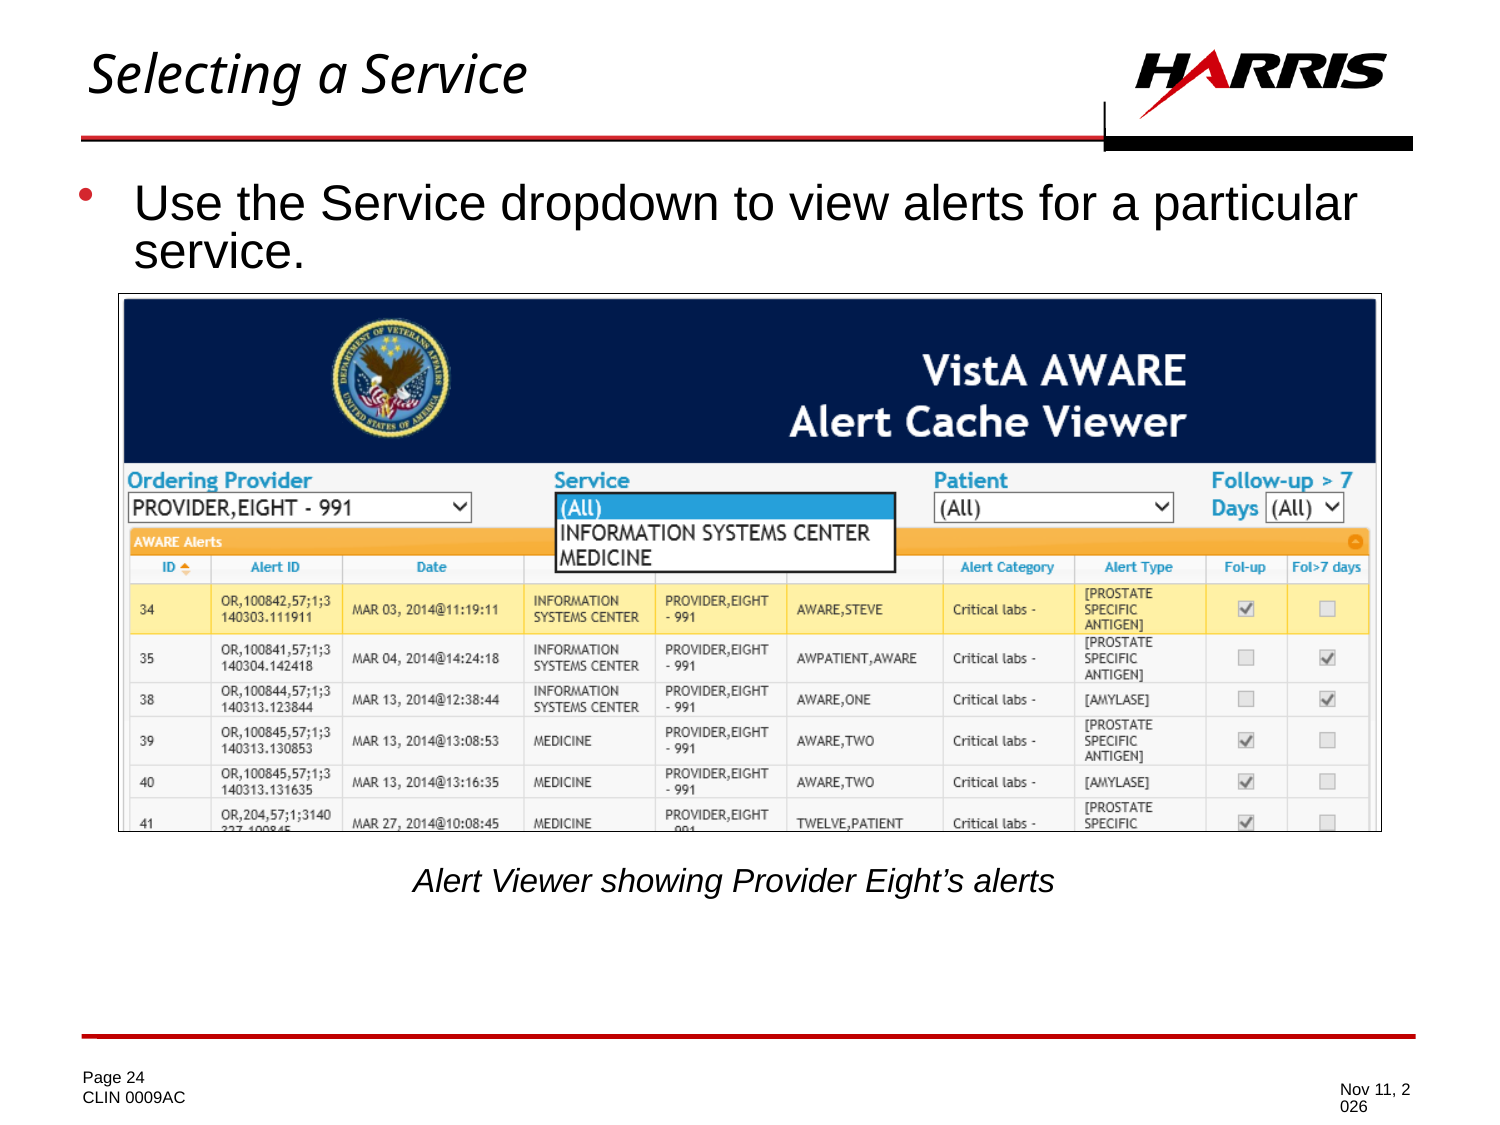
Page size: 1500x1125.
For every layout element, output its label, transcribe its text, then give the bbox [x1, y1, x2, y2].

picture [118, 293, 1382, 832]
list Alert Viewer showing Provider Eight’s alerts [49, 859, 1420, 917]
list Use the Service dropdown to view alerts for a particular service. [62, 174, 1432, 1020]
slide_number 10-Jul-15 [1324, 1066, 1435, 1111]
title Selecting a Service [73, 27, 962, 117]
picture [1135, 49, 1387, 119]
